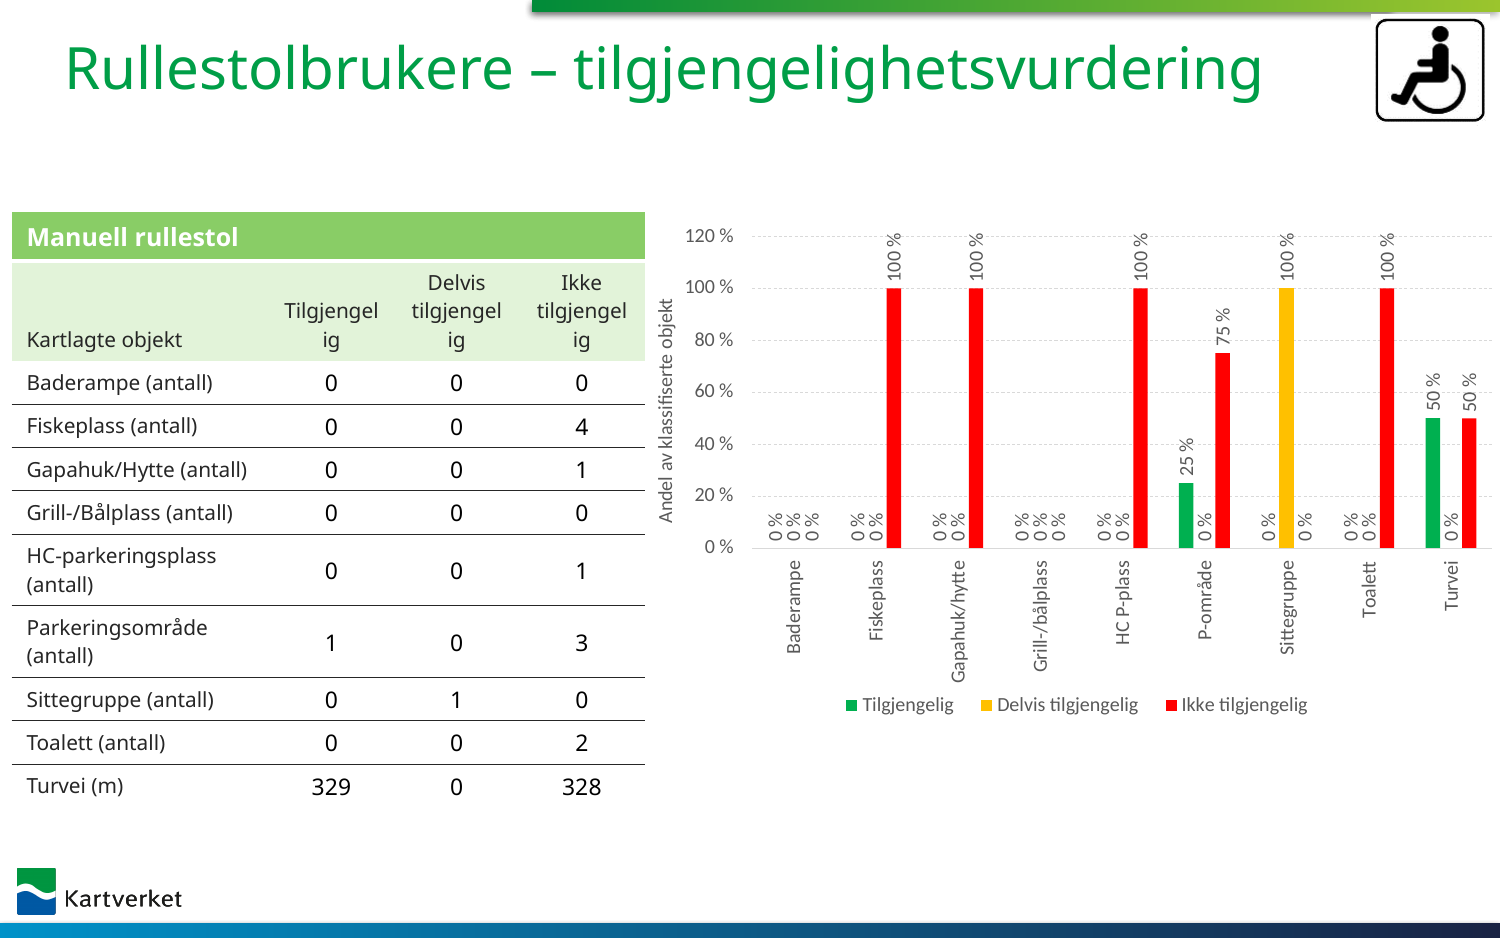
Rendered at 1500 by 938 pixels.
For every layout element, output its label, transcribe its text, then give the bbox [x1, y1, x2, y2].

table_cell 329 [269, 765, 394, 807]
table_cell Fiskeplass (antall) [12, 405, 269, 447]
table_cell 0 [269, 721, 394, 764]
table_cell Delvis tilgjengelig [394, 263, 519, 361]
table_cell Parkeringsområde (antall) [12, 606, 269, 677]
table_cell 0 [394, 765, 519, 807]
table_cell Gapahuk/Hytte (antall) [12, 448, 269, 490]
table_cell Sittegruppe (antall) [12, 678, 269, 720]
table_cell 0 [269, 405, 394, 447]
table_cell 0 [394, 448, 519, 490]
table_cell 0 [269, 678, 394, 720]
table_cell 0 [394, 405, 519, 447]
table_cell 1 [269, 606, 394, 677]
table_cell 0 [269, 361, 394, 404]
table_cell 0 [394, 535, 519, 605]
table_cell Turvei (m) [12, 765, 269, 807]
table_cell 328 [519, 765, 645, 807]
table_cell 0 [519, 678, 638, 720]
table_cell Toalett (antall) [12, 721, 269, 764]
table_cell 0 [394, 606, 519, 677]
table_cell 4 [519, 405, 638, 447]
table_cell 1 [519, 448, 638, 490]
table_cell 0 [394, 361, 519, 404]
table_cell HC-parkeringsplass (antall) [12, 535, 269, 605]
table_cell 0 [269, 535, 394, 605]
picture [643, 218, 1500, 728]
table_cell Baderampe (antall) [12, 361, 269, 404]
table_cell 1 [519, 535, 638, 605]
table_cell 2 [519, 721, 645, 764]
picture [1371, 13, 1491, 127]
table_cell 0 [269, 448, 394, 490]
table_cell 3 [519, 606, 638, 677]
table_cell Ikke tilgjengelig [519, 263, 638, 361]
table_cell 0 [519, 361, 638, 404]
table_cell 0 [269, 491, 394, 534]
table_cell 1 [394, 678, 519, 720]
table_header Manuell rullestol [12, 212, 645, 259]
table_cell Tilgjengelig [269, 263, 394, 361]
table_cell Grill-/Bålplass (antall) [12, 491, 269, 534]
table_cell 0 [394, 721, 519, 764]
table_cell 0 [519, 491, 638, 534]
table_cell Kartlagte objekt [12, 263, 269, 361]
text_box Rullestolbrukere – tilgjengelighetsvurdering [49, 12, 1372, 109]
table_cell 0 [394, 491, 519, 534]
